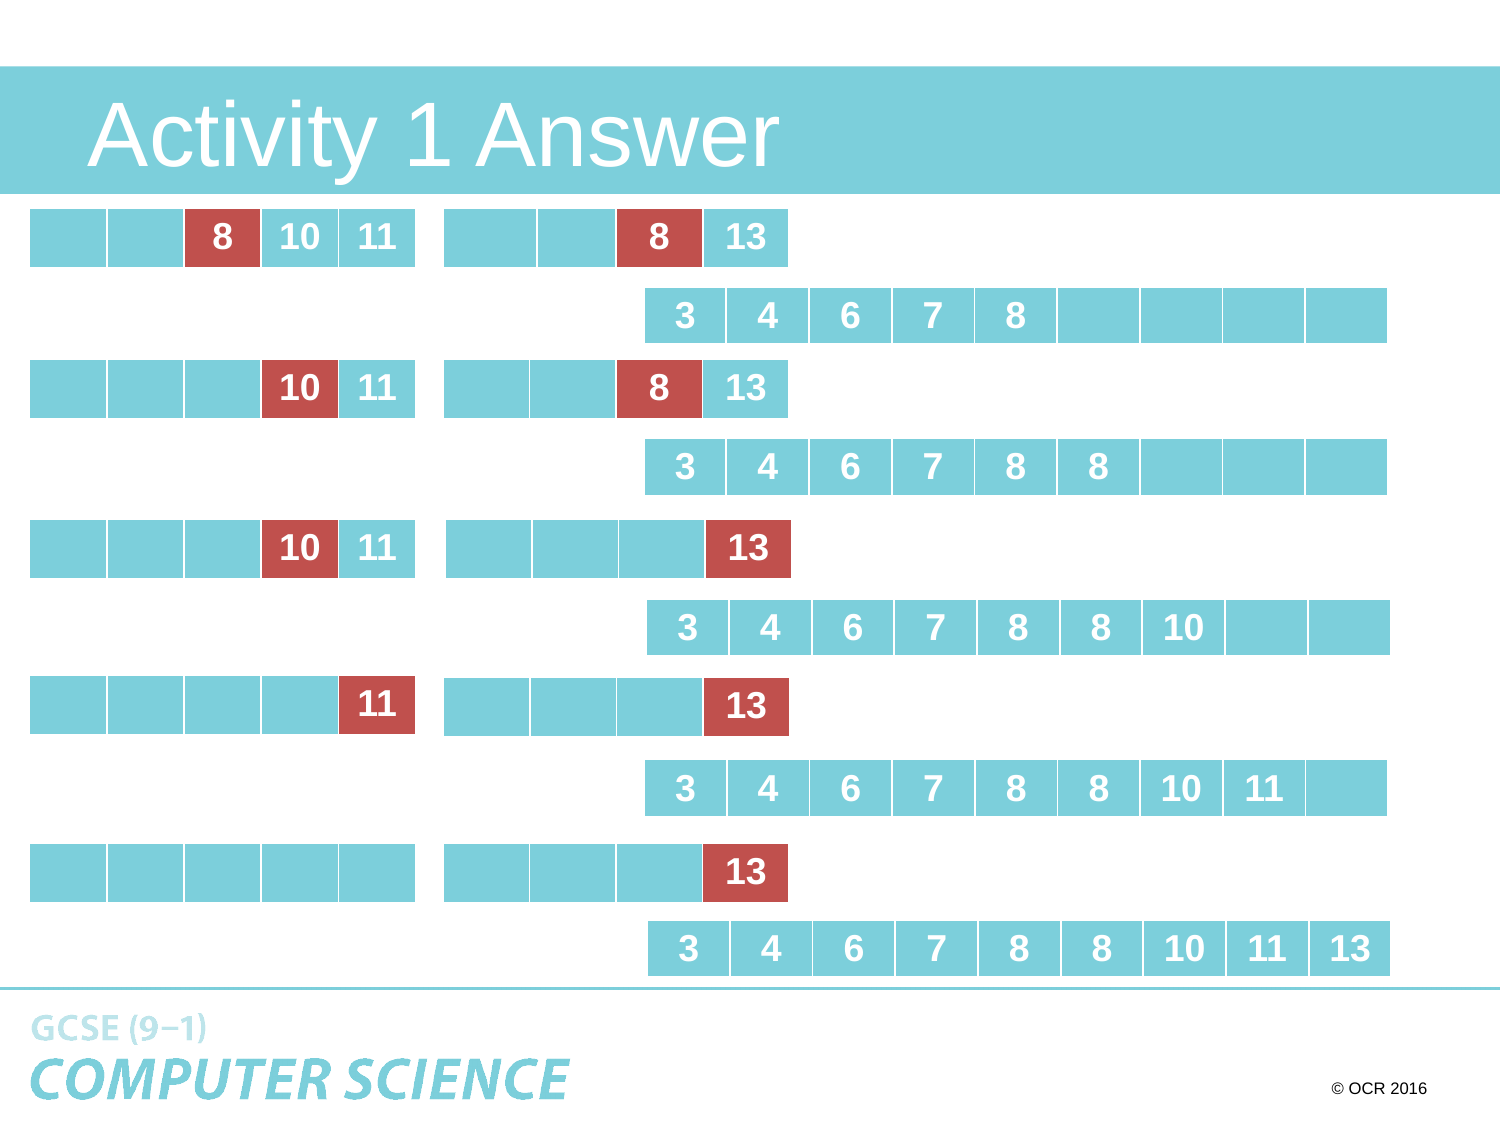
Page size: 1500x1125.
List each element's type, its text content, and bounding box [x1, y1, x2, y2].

table_header 10 [1144, 921, 1225, 976]
table_header [1223, 439, 1304, 495]
table_header 3 [648, 921, 729, 976]
table_header 10 [1141, 760, 1222, 816]
table_header 7 [896, 921, 977, 976]
table_header 8 [1058, 760, 1139, 816]
table_header 13 [704, 209, 788, 267]
table_header 7 [895, 600, 976, 655]
table_header [444, 360, 529, 418]
table_header [619, 520, 704, 578]
table_header [446, 520, 531, 578]
table_header 3 [645, 288, 725, 343]
table_header [1306, 760, 1387, 816]
table_header 10 [1143, 600, 1224, 655]
table_header 4 [727, 288, 808, 343]
table_header [262, 676, 338, 734]
table_header 11 [1224, 760, 1305, 816]
table_header [30, 360, 106, 418]
table_header [108, 520, 183, 578]
table_header [262, 844, 338, 902]
table_header [185, 844, 260, 902]
table_header 10 [262, 209, 338, 267]
table_header [531, 678, 616, 736]
table_header 3 [645, 760, 726, 816]
table_header [108, 360, 183, 418]
table_header 6 [810, 760, 891, 816]
table_header 6 [810, 288, 891, 343]
picture [0, 987, 1500, 1124]
table_header [1223, 288, 1304, 343]
table_header [1306, 288, 1387, 343]
table_header 11 [339, 520, 415, 578]
table_header [1058, 288, 1139, 343]
table_header [530, 844, 615, 902]
table_header 3 [645, 439, 725, 495]
table_header [108, 676, 183, 734]
table_header 7 [893, 288, 974, 343]
table_header 8 [978, 600, 1059, 655]
table_header [617, 844, 702, 902]
table_header [185, 360, 260, 418]
table_header 10 [262, 360, 338, 418]
table_header [1226, 600, 1307, 655]
table_header [108, 844, 183, 902]
table_header 8 [1061, 600, 1141, 655]
table_header 8 [976, 760, 1057, 816]
table_header [530, 360, 615, 418]
table_header 13 [1310, 921, 1390, 976]
table_header [30, 676, 106, 734]
table_header 6 [810, 439, 891, 495]
table_header [185, 676, 260, 734]
table_header 8 [617, 360, 702, 418]
table_header [1141, 288, 1222, 343]
table_header [339, 844, 415, 902]
table_header 4 [728, 760, 809, 816]
table_header 11 [339, 676, 415, 734]
table_header [108, 209, 183, 267]
table_header [30, 209, 106, 267]
table_header [617, 678, 702, 736]
table_header 11 [339, 209, 415, 267]
table_header [30, 844, 106, 902]
table_header [1309, 600, 1390, 655]
table_header 4 [730, 600, 811, 655]
table_header 8 [975, 439, 1056, 495]
table_header 6 [813, 921, 894, 976]
table_header [30, 520, 106, 578]
table_header [1306, 439, 1387, 495]
title Activity 1 Answer [0, 66, 1500, 194]
table_header [185, 520, 260, 578]
table_header 7 [893, 760, 974, 816]
table_header 10 [262, 520, 338, 578]
table_header 13 [703, 360, 788, 418]
table_header 8 [975, 288, 1056, 343]
table_header 4 [731, 921, 812, 976]
table_header 7 [893, 439, 974, 495]
table_header [444, 678, 529, 736]
table_header [444, 209, 536, 267]
table_header [1141, 439, 1222, 495]
table_header [538, 209, 615, 267]
table_header [533, 520, 618, 578]
table_header 11 [1227, 921, 1308, 976]
table_header [444, 844, 529, 902]
table_header 6 [813, 600, 893, 655]
table_header 3 [647, 600, 728, 655]
table_header 8 [617, 209, 702, 267]
table_header 8 [185, 209, 260, 267]
table_header 13 [704, 678, 789, 736]
table_header 11 [339, 360, 415, 418]
table_header 8 [1062, 921, 1142, 976]
table_header 13 [703, 844, 788, 902]
table_header 4 [727, 439, 808, 495]
table_header 8 [1058, 439, 1139, 495]
table_header 13 [706, 520, 791, 578]
table_header 8 [979, 921, 1060, 976]
